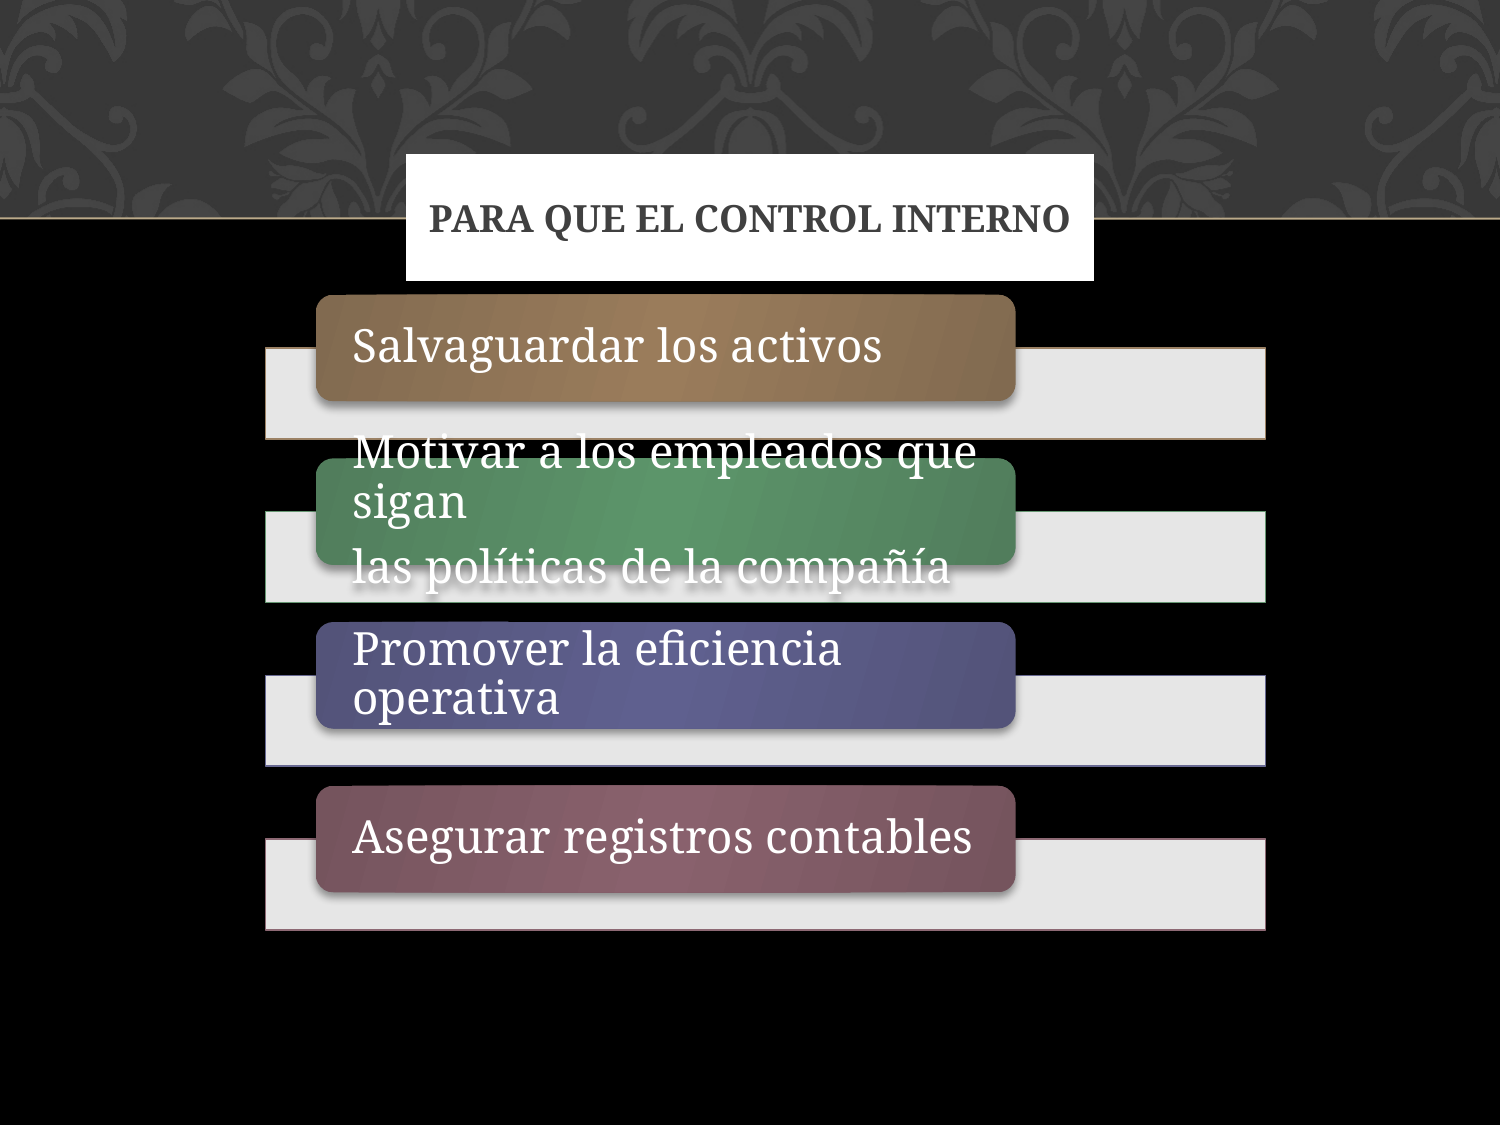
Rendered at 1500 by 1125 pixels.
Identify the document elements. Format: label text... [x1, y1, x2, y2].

title Para que el control interno [406, 154, 1094, 243]
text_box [265, 243, 1266, 982]
